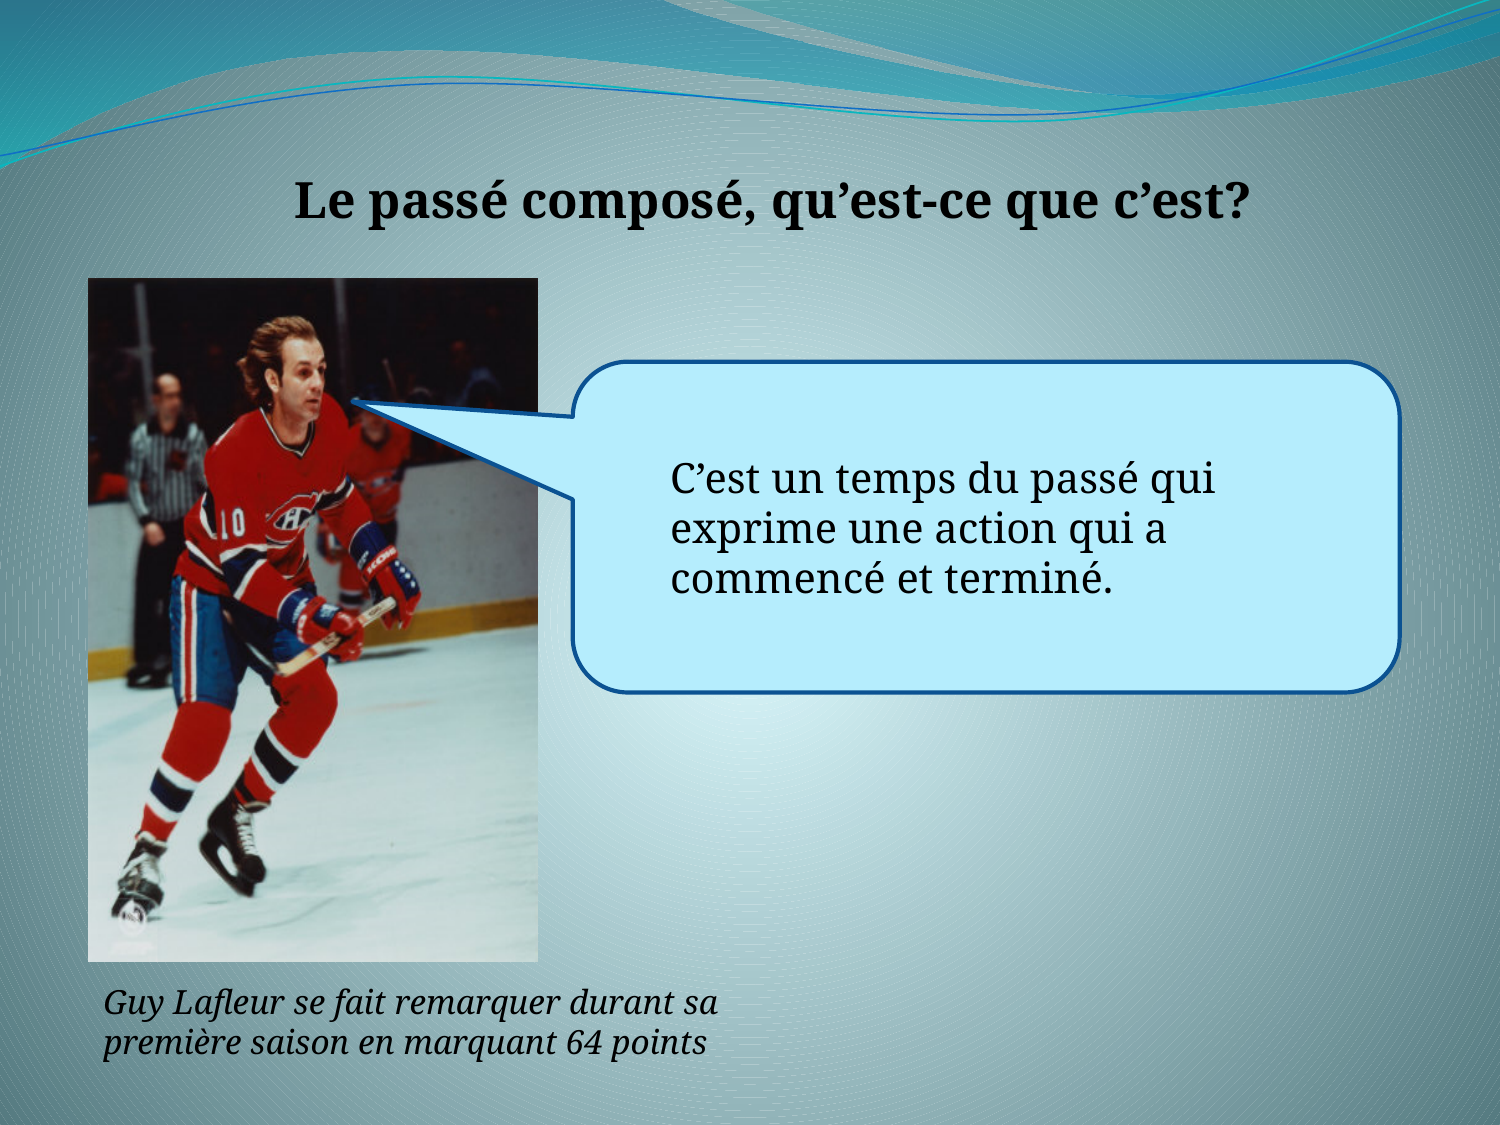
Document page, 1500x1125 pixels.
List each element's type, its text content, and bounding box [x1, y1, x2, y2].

text_box Guy Lafleur se fait remarquer durant sa première saison en marquant 64 points [88, 973, 739, 1069]
text_box Le passé composé, qu’est-ce que c’est? [265, 160, 1282, 236]
picture [88, 278, 538, 962]
text_box C’est un temps du passé qui exprime une action qui a commencé et terminé. [655, 444, 1353, 610]
text_box [545, 359, 1402, 695]
